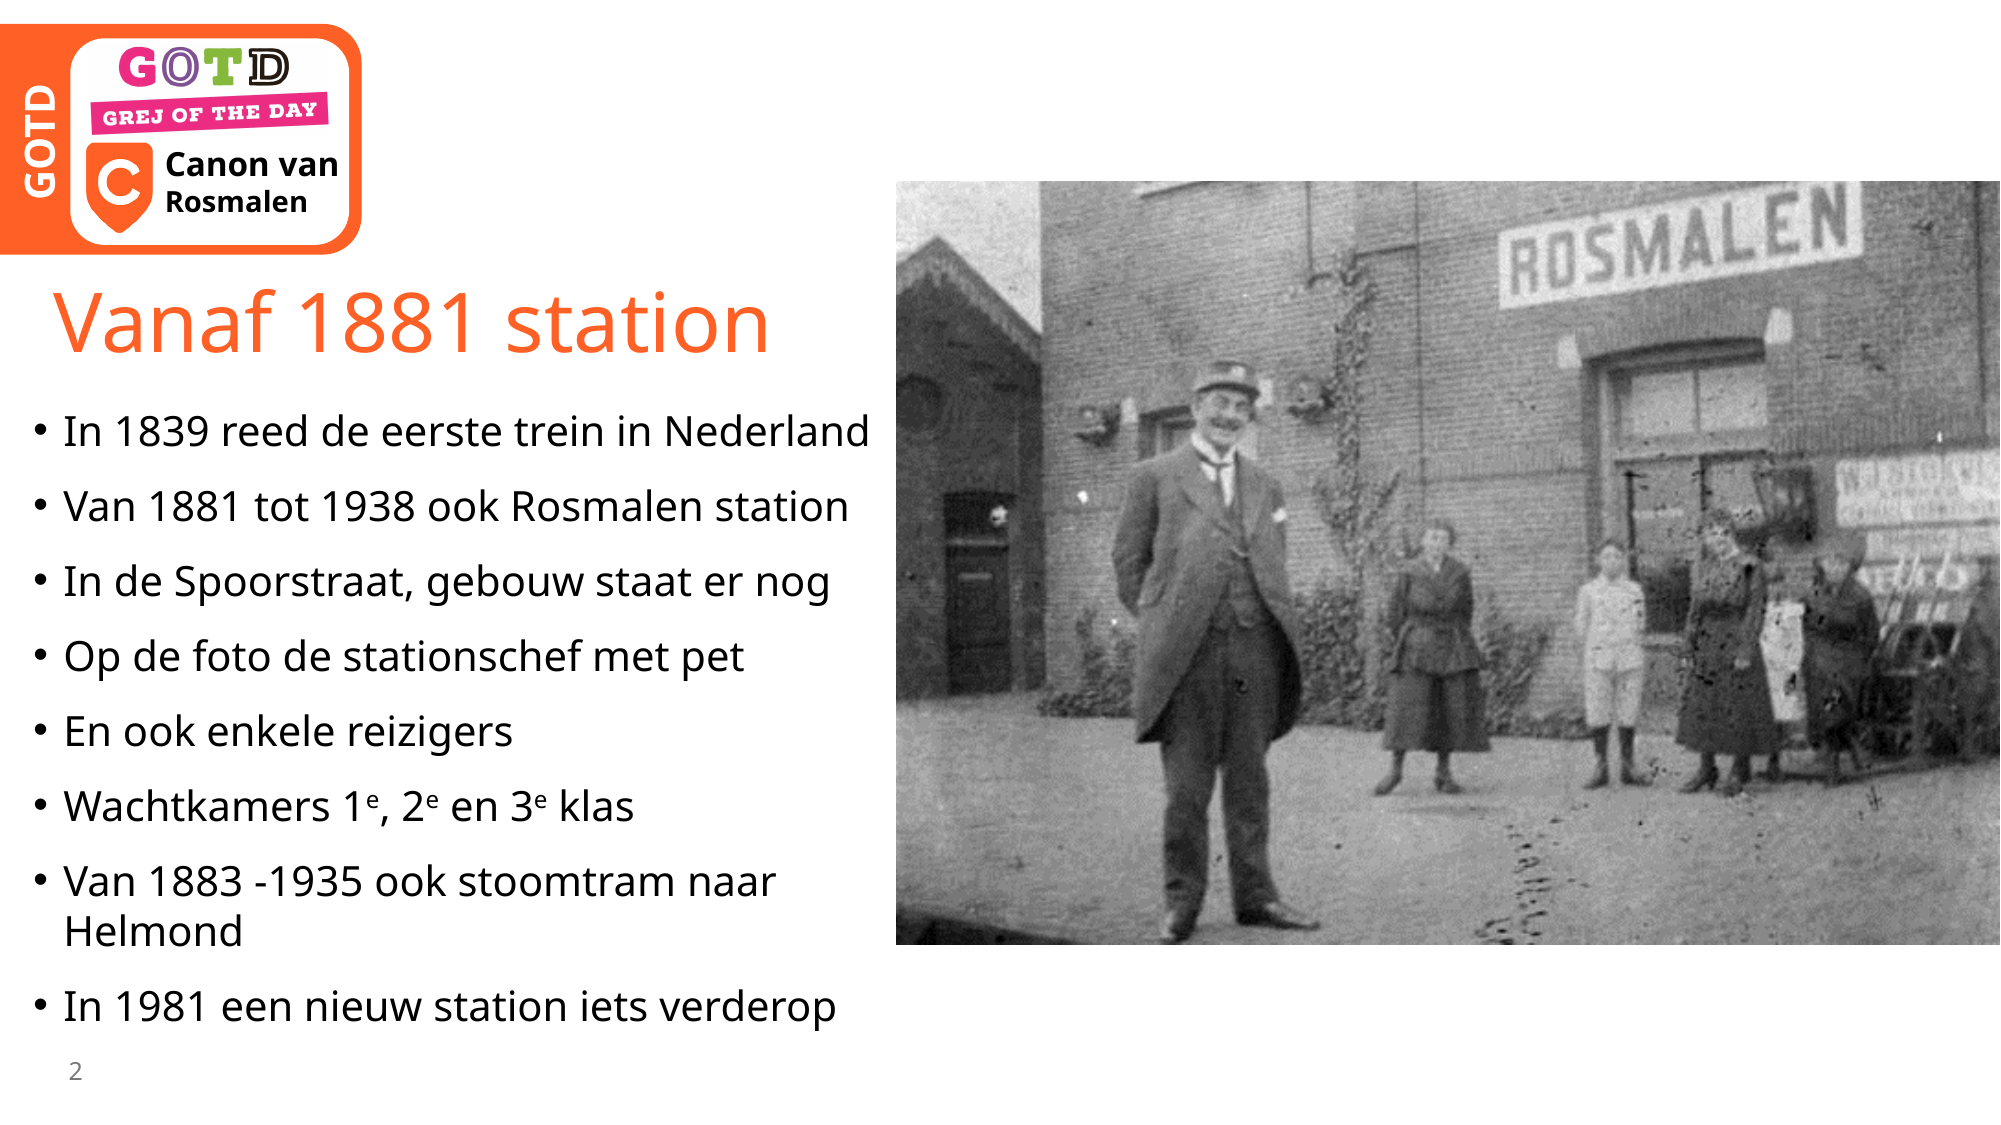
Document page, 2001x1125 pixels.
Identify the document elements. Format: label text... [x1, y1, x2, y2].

slide_number 2 [53, 1042, 504, 1103]
text_box In 1839 reed de eerste trein in Nederland Van 1881 tot 1938 ook Rosmalen station In de Spoorstraat, gebouw staat er nog Op de foto de stationschef met pet En ook enkele reizigers Wachtkamers 1e, 2e en 3e klas Van 1883 -1935 ook stoomtram naar Helmond In 1981 een nieuw station iets verderop [18, 397, 924, 1037]
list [896, 180, 2000, 946]
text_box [0, 23, 363, 256]
title Vanaf 1881 station [38, 271, 802, 381]
